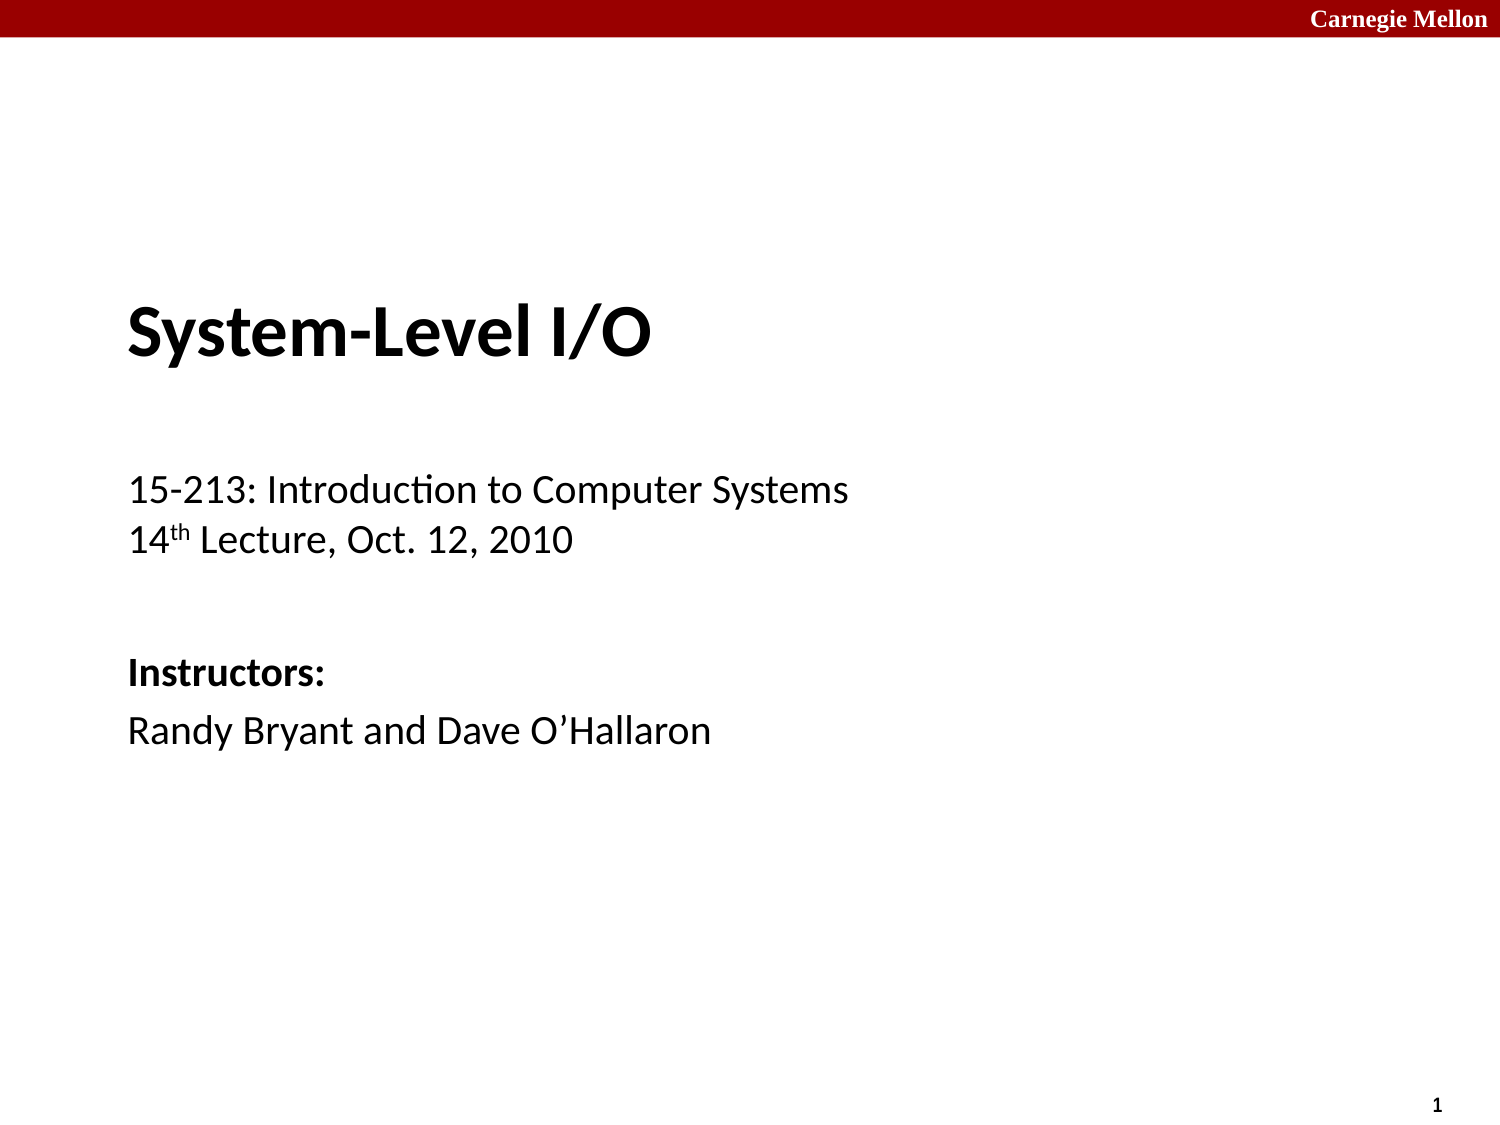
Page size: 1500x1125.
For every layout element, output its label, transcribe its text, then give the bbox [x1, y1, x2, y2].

title System-Level I/O 15-213: Introduction to Computer Systems 14th Lecture, Oct. 12, 2010 [112, 279, 1388, 563]
subtitle Instructors: Randy Bryant and Dave O’Hallaron [112, 637, 1373, 926]
